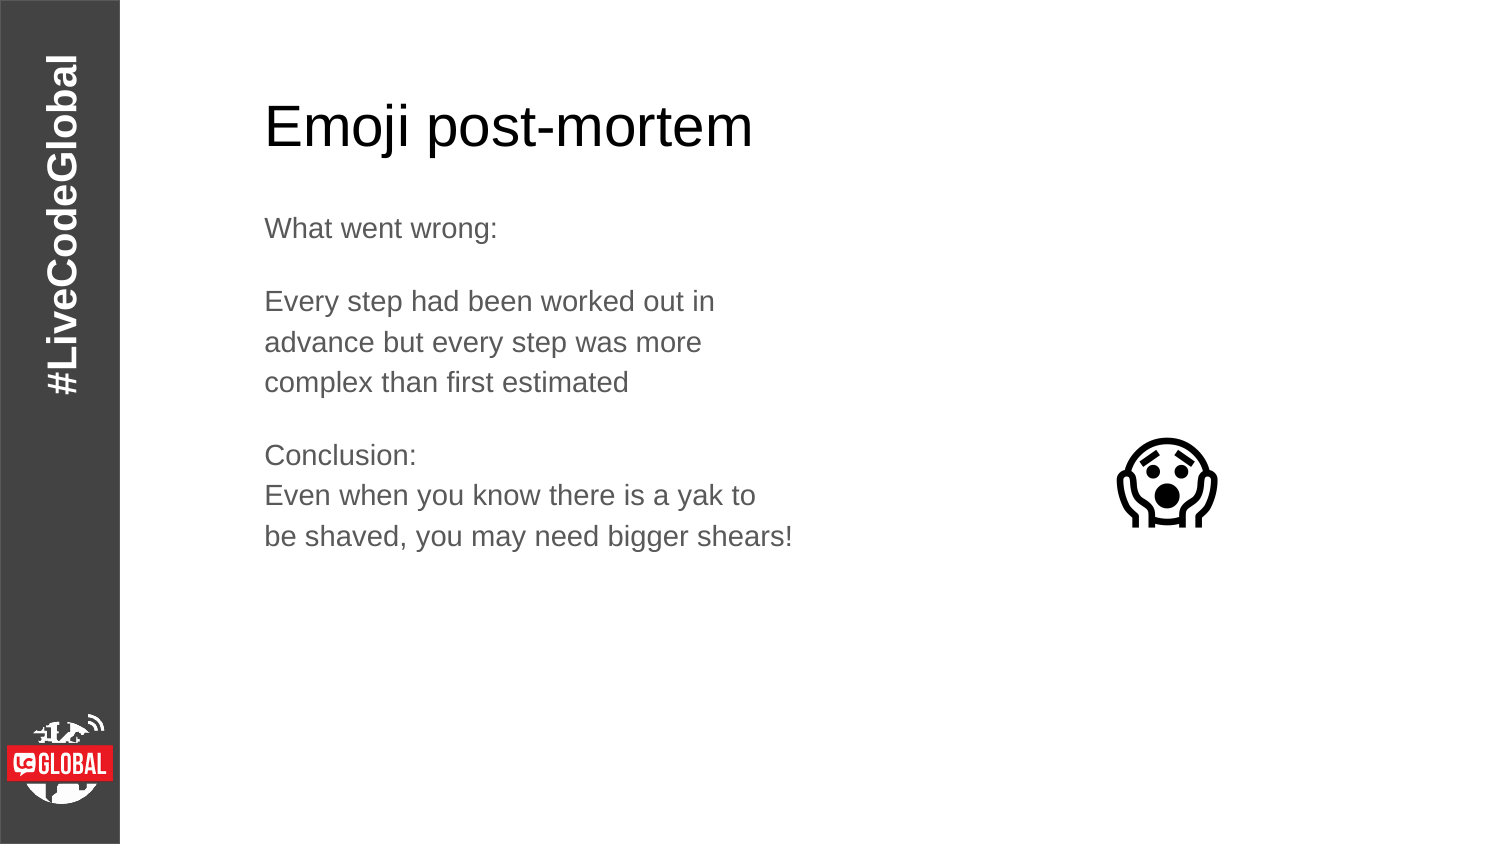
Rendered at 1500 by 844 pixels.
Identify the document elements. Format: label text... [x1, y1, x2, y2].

list 😱 [885, 189, 1449, 750]
title Emoji post-mortem [249, 72, 1417, 167]
list What went wrong: Every step had been worked out in advance but every step was more complex than first estimated Conclusion: Even when you know there is a yak to be shaved, you may need bigger shears! [249, 189, 813, 750]
picture [7, 714, 113, 804]
